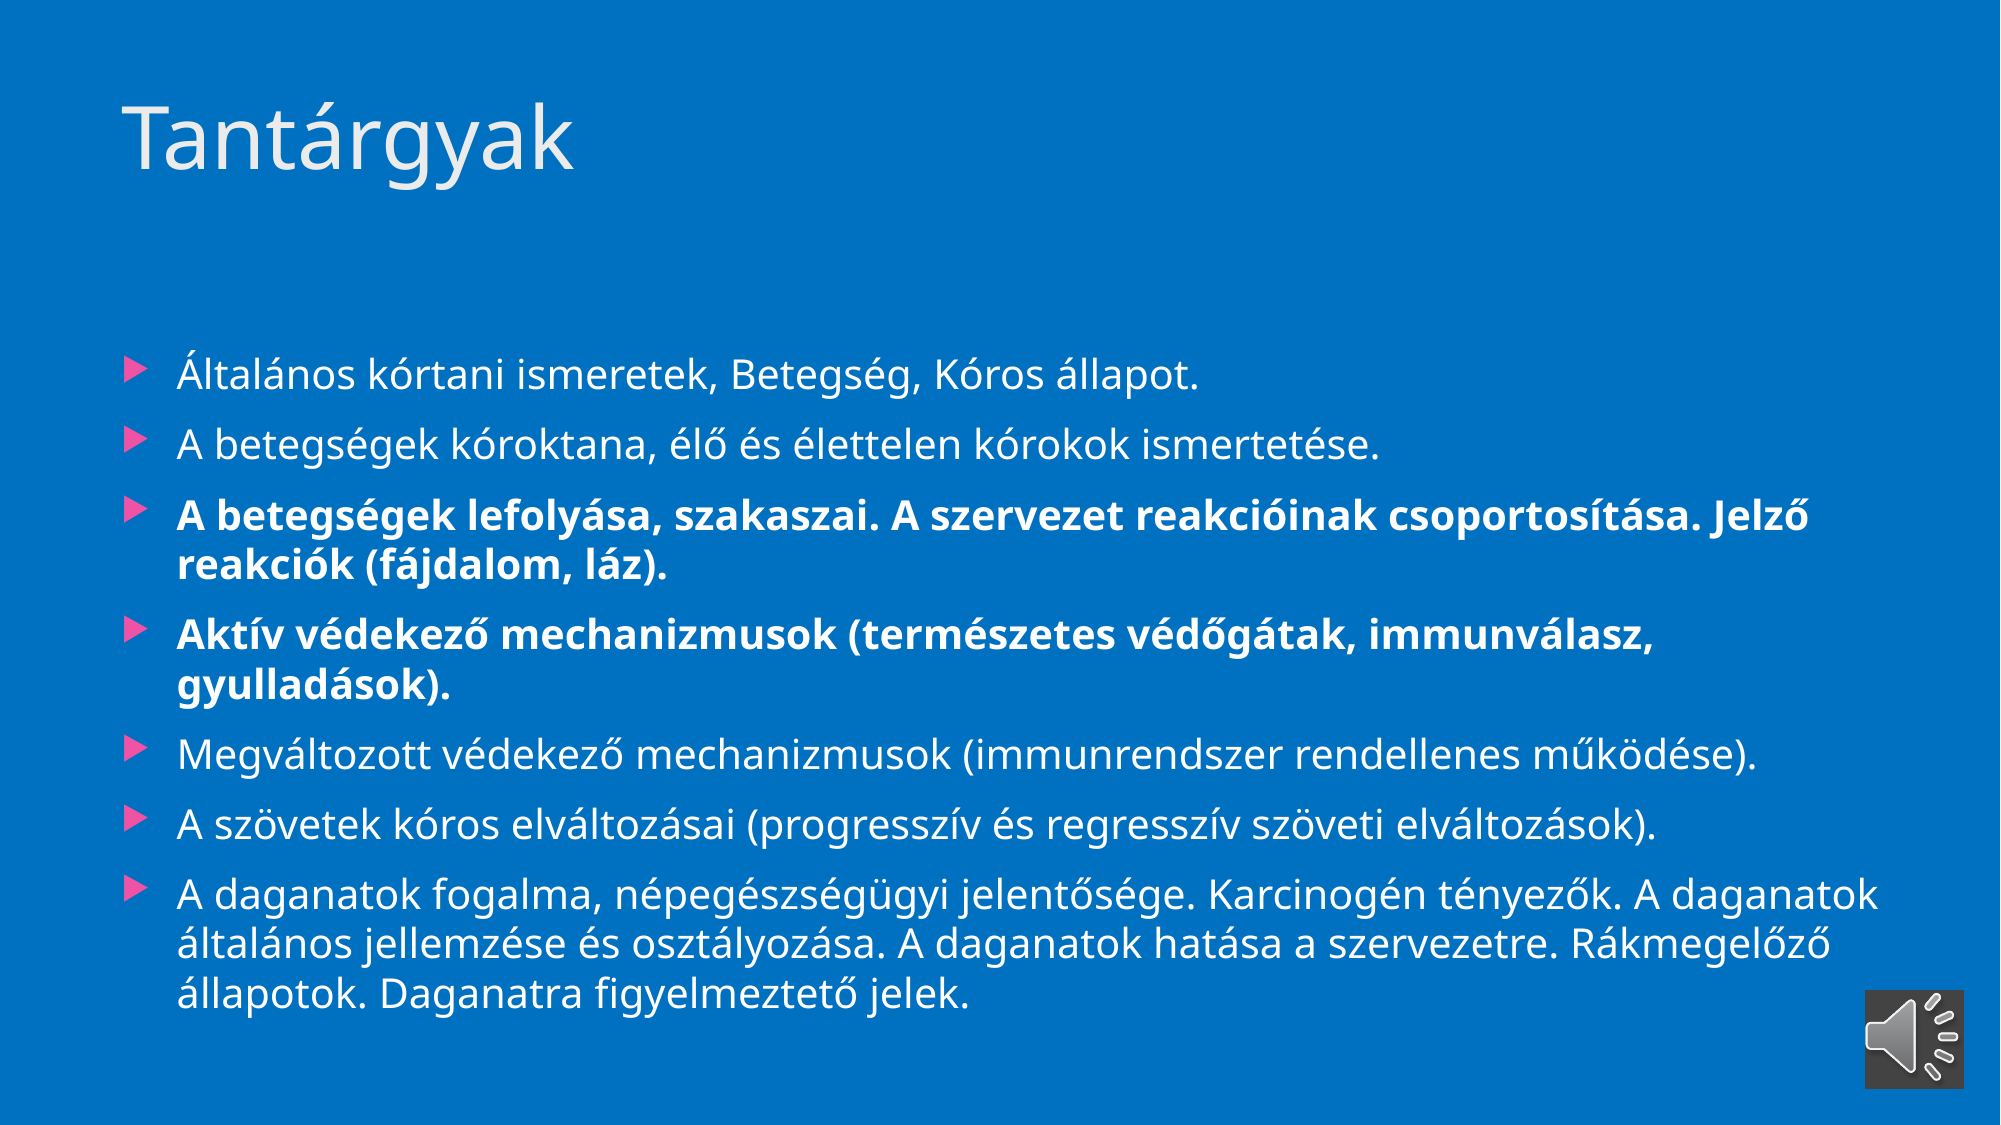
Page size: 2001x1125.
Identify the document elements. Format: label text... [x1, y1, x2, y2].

title Tantárgyak [106, 74, 1649, 304]
picture [1864, 989, 1965, 1090]
list Általános kórtani ismeretek, Betegség, Kóros állapot. A betegségek kóroktana, élő és élettelen kórokok ismertetése. A betegségek lefolyása, szakaszai. A szervezet reakcióinak csoportosítása. Jelző reakciók (fájdalom, láz). Aktív védekező mechanizmusok (természetes védőgátak, immunválasz, gyulladások). Megváltozott védekező mechanizmusok (immunrendszer rendellenes működése). A szövetek kóros elváltozásai (progresszív és regresszív szöveti elváltozások). A daganatok fogalma, népegészségügyi jelentősége. Karcinogén tényezők. A daganatok általános jellemzése és osztályozása. A daganatok hatása a szervezetre. Rákmegelőző állapotok. Daganatra figyelmeztető jelek. [106, 341, 1925, 1030]
